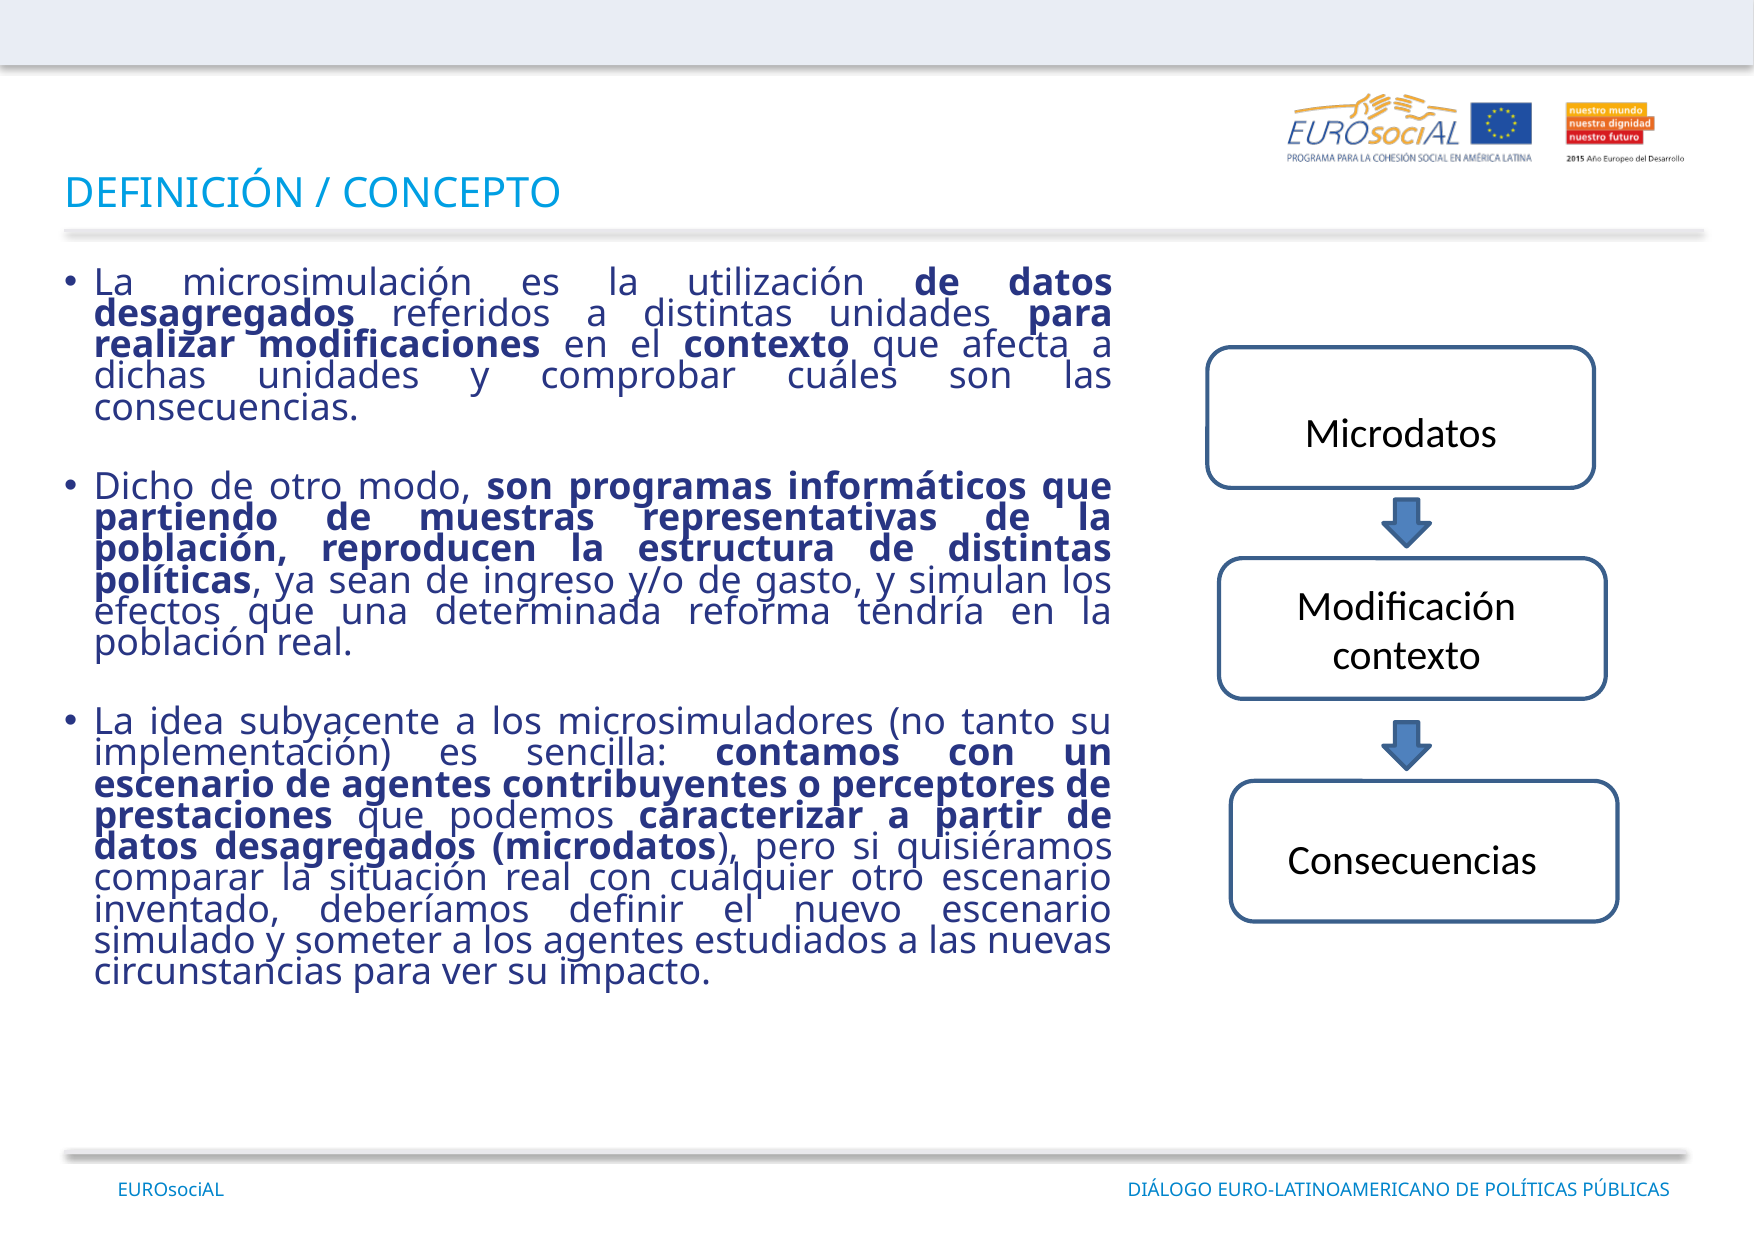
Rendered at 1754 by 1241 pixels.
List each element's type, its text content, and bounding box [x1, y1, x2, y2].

text_box [1230, 780, 1618, 922]
text_box Modificación contexto [1242, 570, 1571, 686]
text_box [1383, 722, 1431, 770]
picture [1278, 88, 1692, 173]
text_box Microdatos [1230, 398, 1571, 464]
text_box Consecuencias [1254, 825, 1571, 891]
text_box [1383, 499, 1431, 547]
text_box DEFINICIÓN / CONCEPTO [49, 158, 1628, 233]
text_box [1207, 347, 1595, 488]
text_box La microsimulación es la utilización de datos desagregados referidos a distintas unidades para realizar modificaciones en el contexto que afecta a dichas unidades y comprobar cuáles son las consecuencias. Dicho de otro modo, son programas informáticos que partiendo de muestras representativas de la población, reproducen la estructura de distintas políticas, ya sean de ingreso y/o de gasto, y simulan los efectos que una determinada reforma tendría en la población real. La idea subyacente a los microsimuladores (no tanto su implementación) es sencilla: contamos con un escenario de agentes contribuyentes o perceptores de prestaciones que podemos caracterizar a partir de datos desagregados (microdatos), pero si quisiéramos comparar la situación real con cualquier otro escenario inventado, deberíamos definir el nuevo escenario simulado y someter a los agentes estudiados a las nuevas circunstancias para ver su impacto. [64, 252, 1113, 1140]
text_box [1219, 558, 1606, 699]
